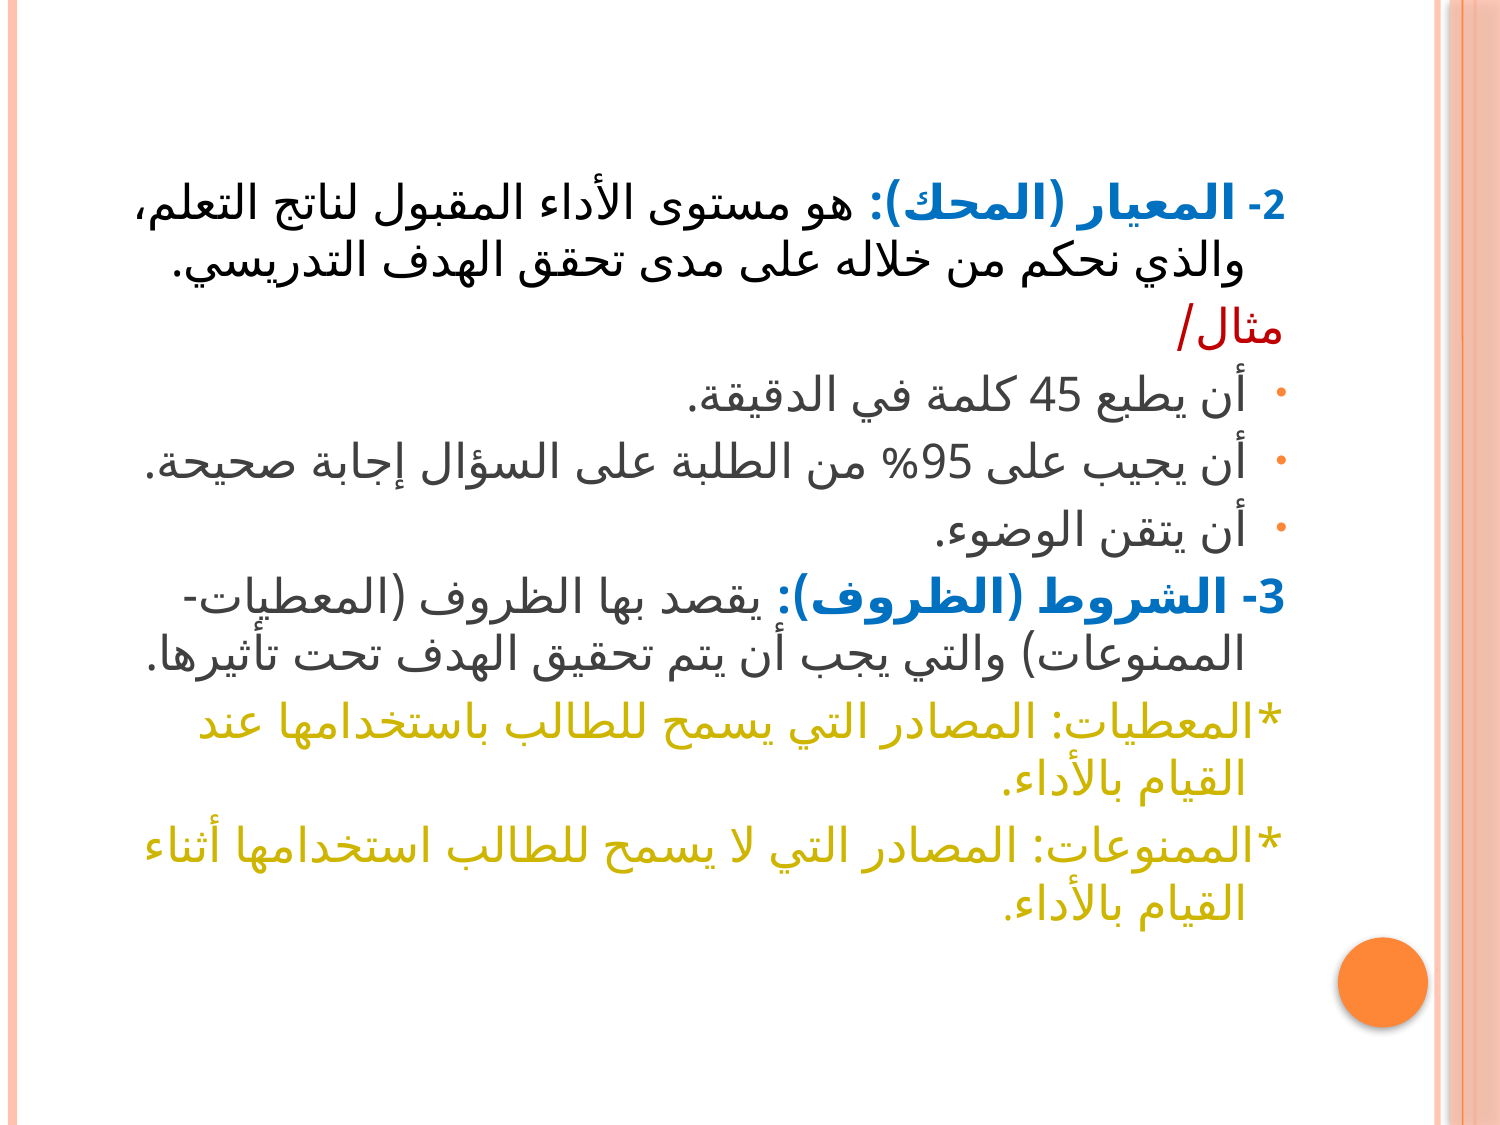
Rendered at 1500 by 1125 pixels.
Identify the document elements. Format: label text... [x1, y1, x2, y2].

list 2- المعيار (المحك): هو مستوى الأداء المقبول لناتج التعلم، والذي نحكم من خلاله على مدى تحقق الهدف التدريسي. مثال/ أن يطبع 45 كلمة في الدقيقة. أن يجيب على 95% من الطلبة على السؤال إجابة صحيحة. أن يتقن الوضوء. 3- الشروط (الظروف): يقصد بها الظروف (المعطيات-الممنوعات) والتي يجب أن يتم تحقيق الهدف تحت تأثيرها. *المعطيات: المصادر التي يسمح للطالب باستخدامها عند القيام بالأداء. *الممنوعات: المصادر التي لا يسمح للطالب استخدامها أثناء القيام بالأداء. [75, 164, 1300, 1062]
